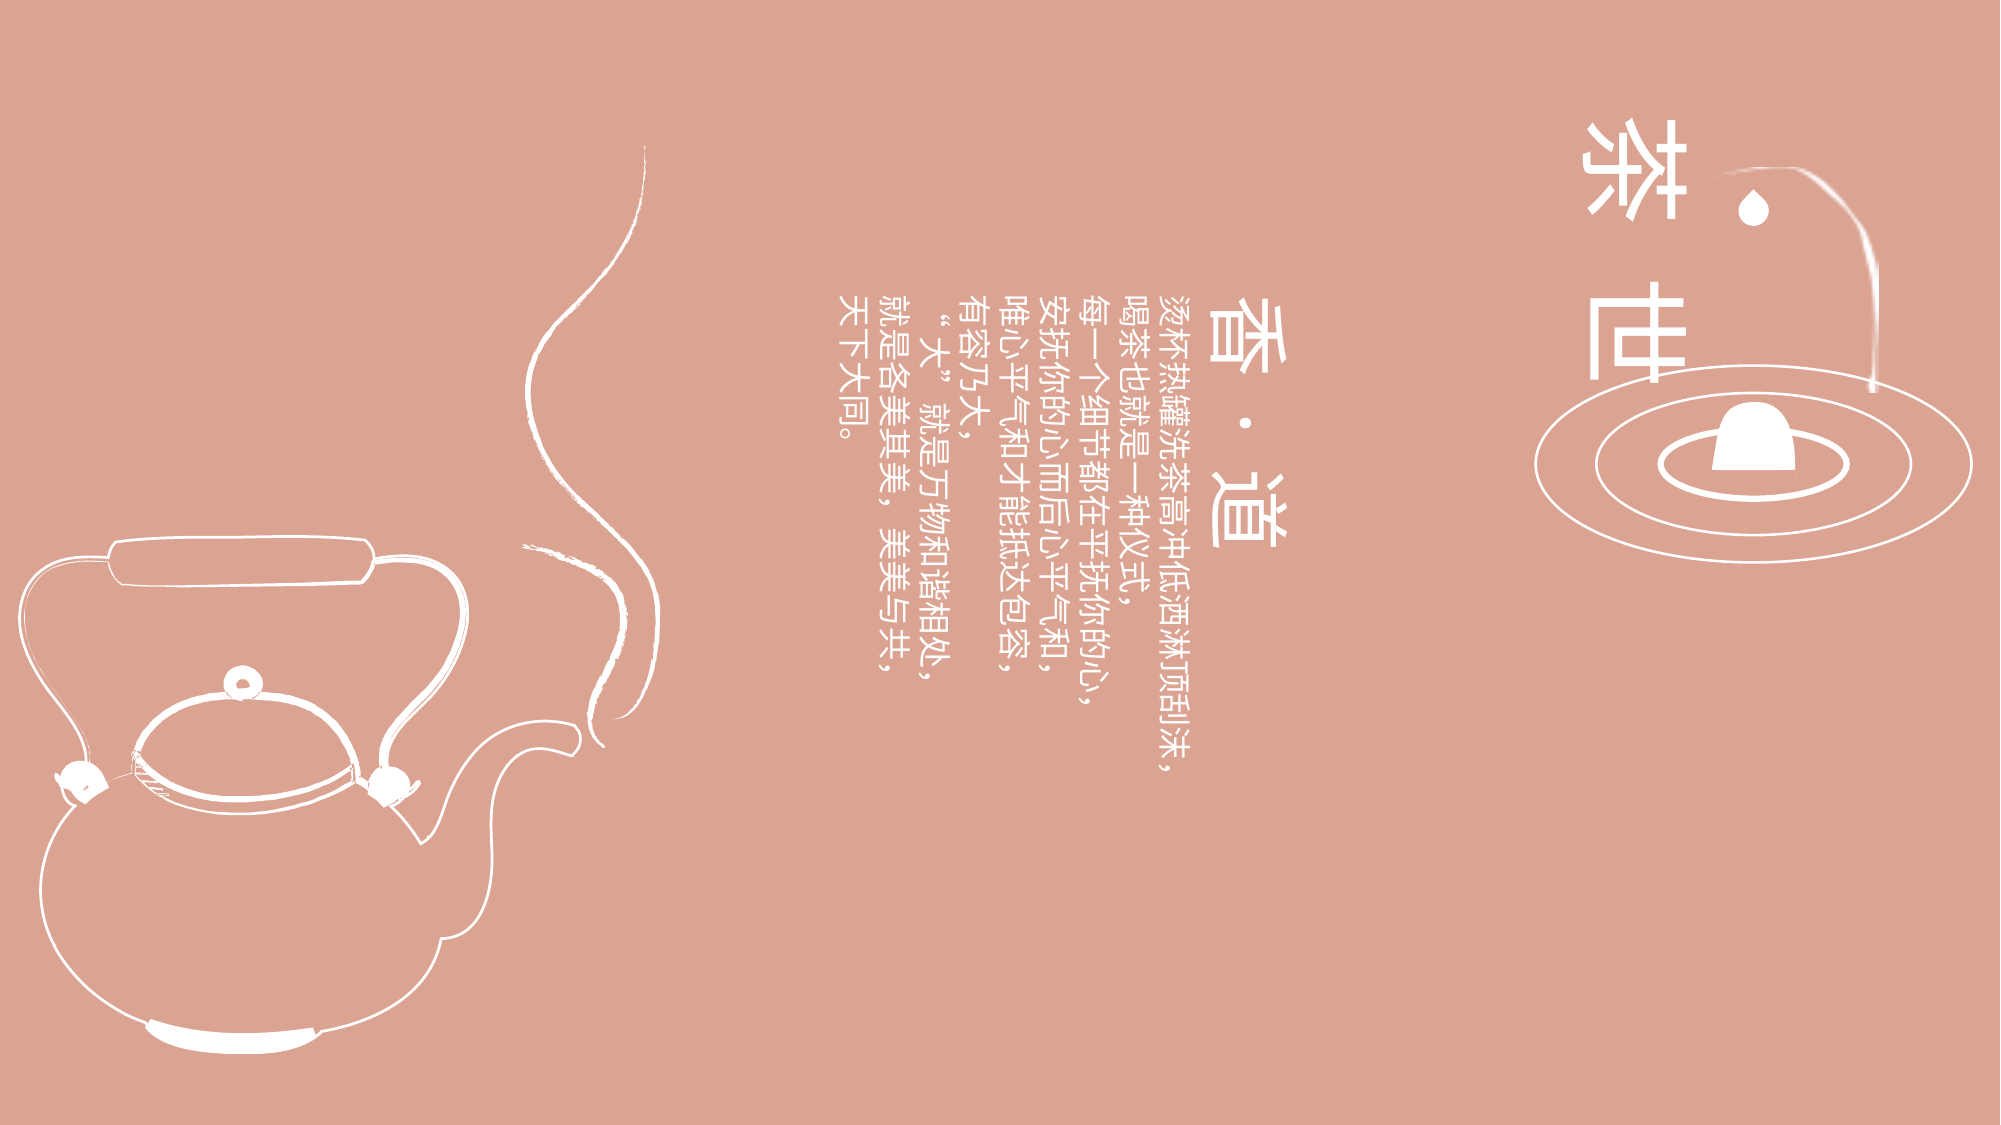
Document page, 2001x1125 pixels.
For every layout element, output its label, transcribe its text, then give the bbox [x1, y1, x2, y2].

text_box [1659, 431, 1848, 500]
text_box 香·道 [1203, 280, 1309, 548]
text_box [1710, 400, 1797, 478]
picture [18, 137, 661, 1054]
text_box 烫杯热罐洗茶高冲低洒淋顶刮沫， 喝茶也就是一种仪式， 每一个细节都在平抚你的心， 安抚你的心而后心平气和， 唯心平气和才能抵达包容， 有容乃大， “大”就是万物和谐相处， 就是各美其美，美美与共， 天下大同。 [808, 280, 1203, 954]
picture [1712, 167, 1879, 393]
text_box [1595, 393, 1913, 537]
text_box [1534, 382, 1973, 564]
text_box 茶 世 [1545, 98, 1713, 389]
